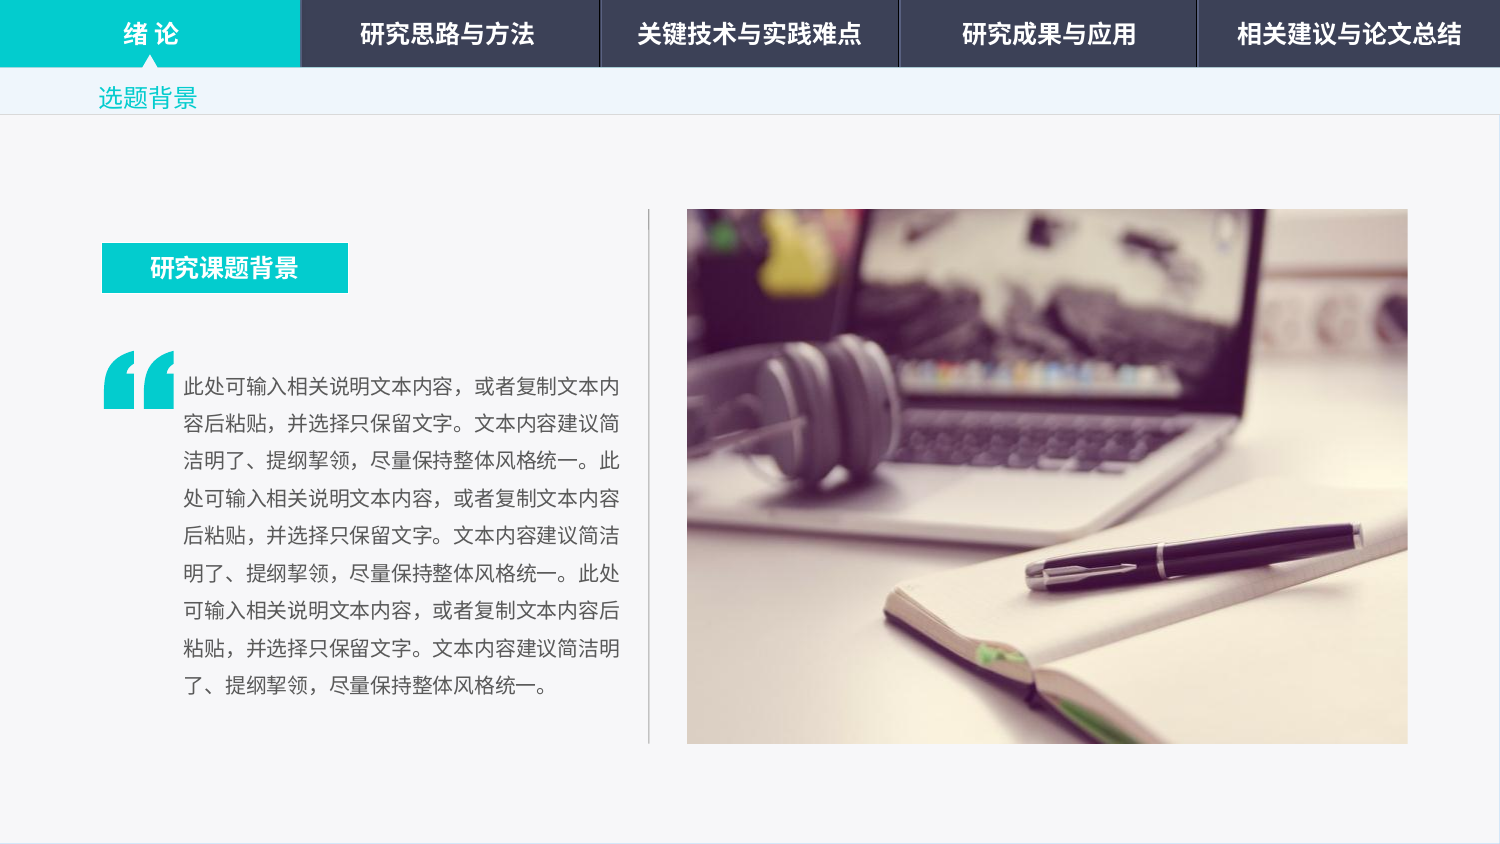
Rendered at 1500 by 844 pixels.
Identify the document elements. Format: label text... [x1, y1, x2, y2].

text_box [103, 350, 134, 409]
text_box [687, 209, 1408, 744]
text_box 绪 论 [0, 9, 297, 59]
text_box [143, 350, 174, 409]
text_box 研究课题背景 [101, 242, 349, 294]
text_box 研究成果与应用 [899, 9, 1199, 59]
text_box 选题背景 [83, 59, 214, 120]
text_box 此处可输入相关说明文本内容，或者复制文本内容后粘贴，并选择只保留文字。文本内容建议简洁明了、提纲挈领，尽量保持整体风格统一。此处可输入相关说明文本内容，或者复制文本内容后粘贴，并选择只保留文字。文本内容建议简洁明了、提纲挈领，尽量保持整体风格统一。此处可输入相关说明文本内容，或者复制文本内容后粘贴，并选择只保留文字。文本内容建议简洁明了、提纲挈领，尽量保持整体风格统一。 [183, 360, 621, 698]
text_box 研究思路与方法 [297, 9, 599, 59]
text_box 关键技术与实践难点 [599, 9, 899, 59]
text_box 相关建议与论文总结 [1199, 9, 1500, 59]
